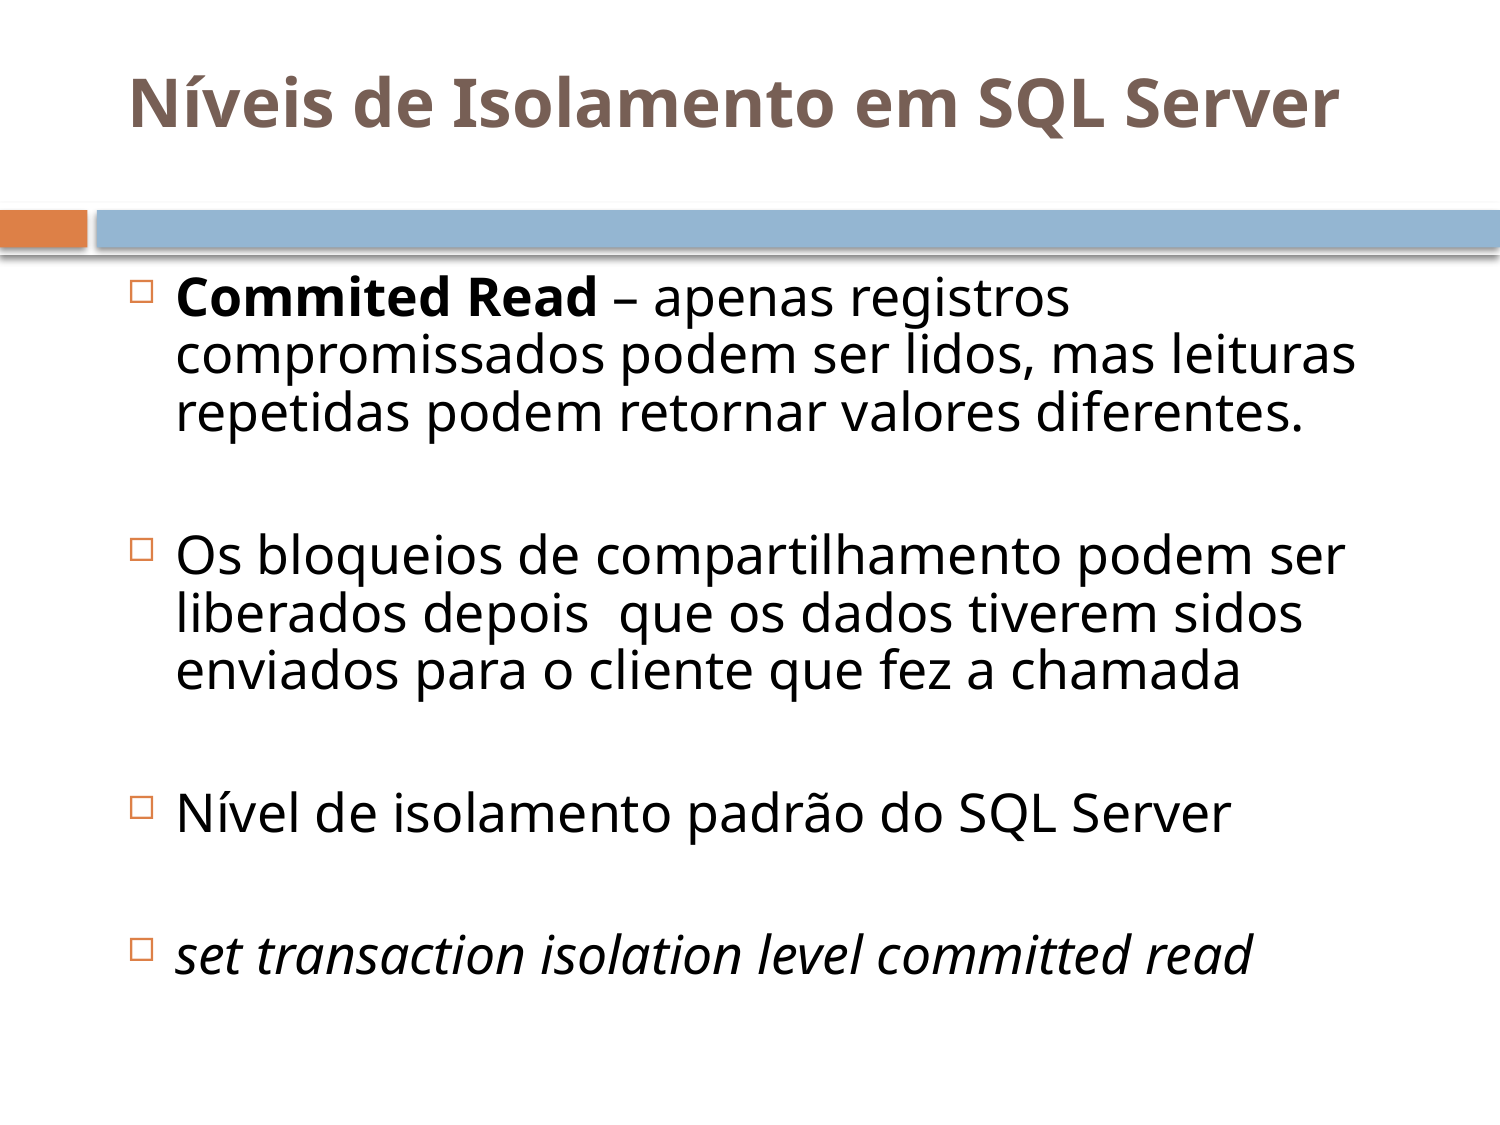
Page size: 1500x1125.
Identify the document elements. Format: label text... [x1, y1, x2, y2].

title Níveis de Isolamento em SQL Server [112, 50, 1375, 150]
list Commited Read – apenas registros compromissados podem ser lidos, mas leituras repetidas podem retornar valores diferentes. Os bloqueios de compartilhamento podem ser liberados depois que os dados tiverem sidos enviados para o cliente que fez a chamada Nível de isolamento padrão do SQL Server set transaction isolation level committed read [112, 262, 1388, 1038]
